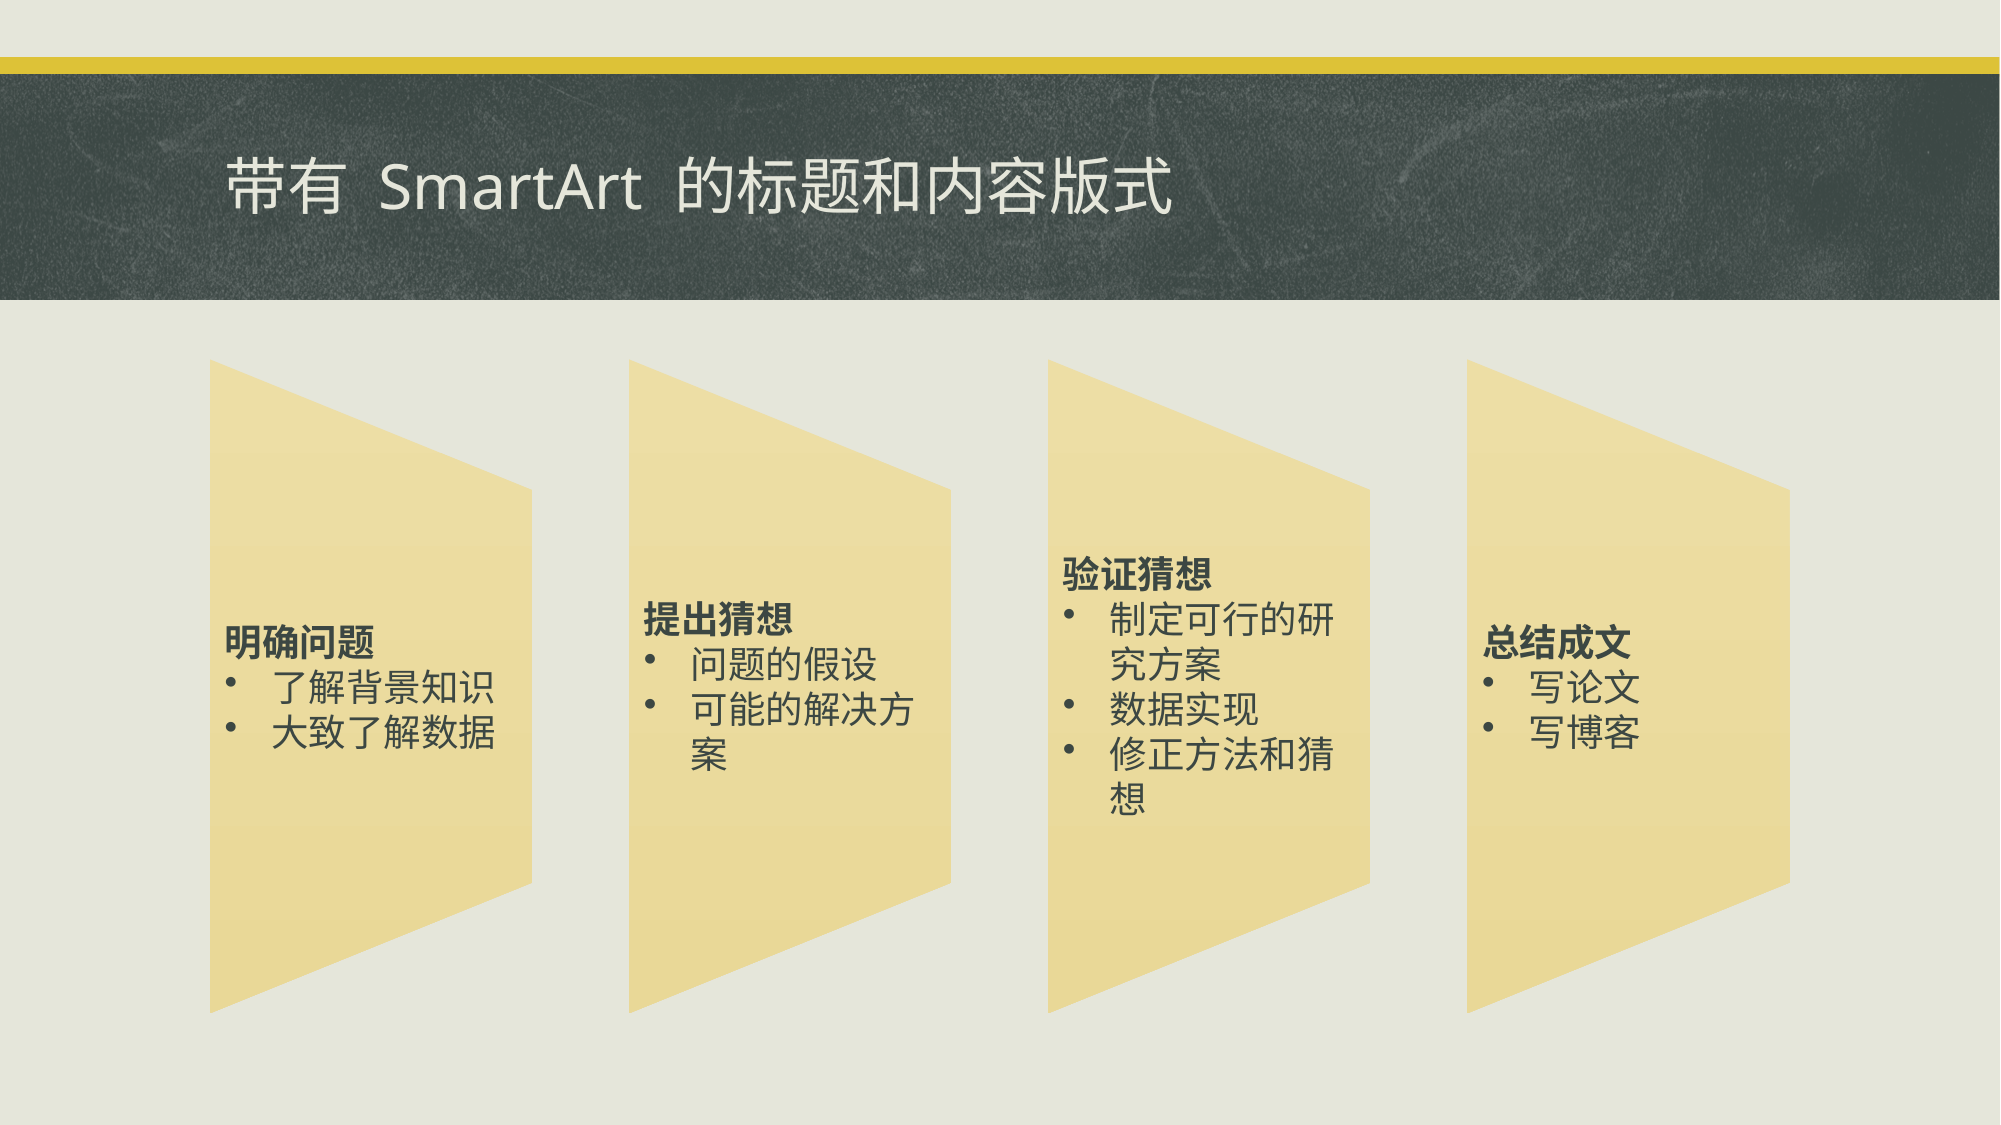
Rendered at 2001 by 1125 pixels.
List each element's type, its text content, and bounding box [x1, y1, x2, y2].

title 带有 SmartArt 的标题和内容版式 [209, 76, 1790, 301]
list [209, 359, 1790, 1014]
picture [0, 74, 2000, 300]
